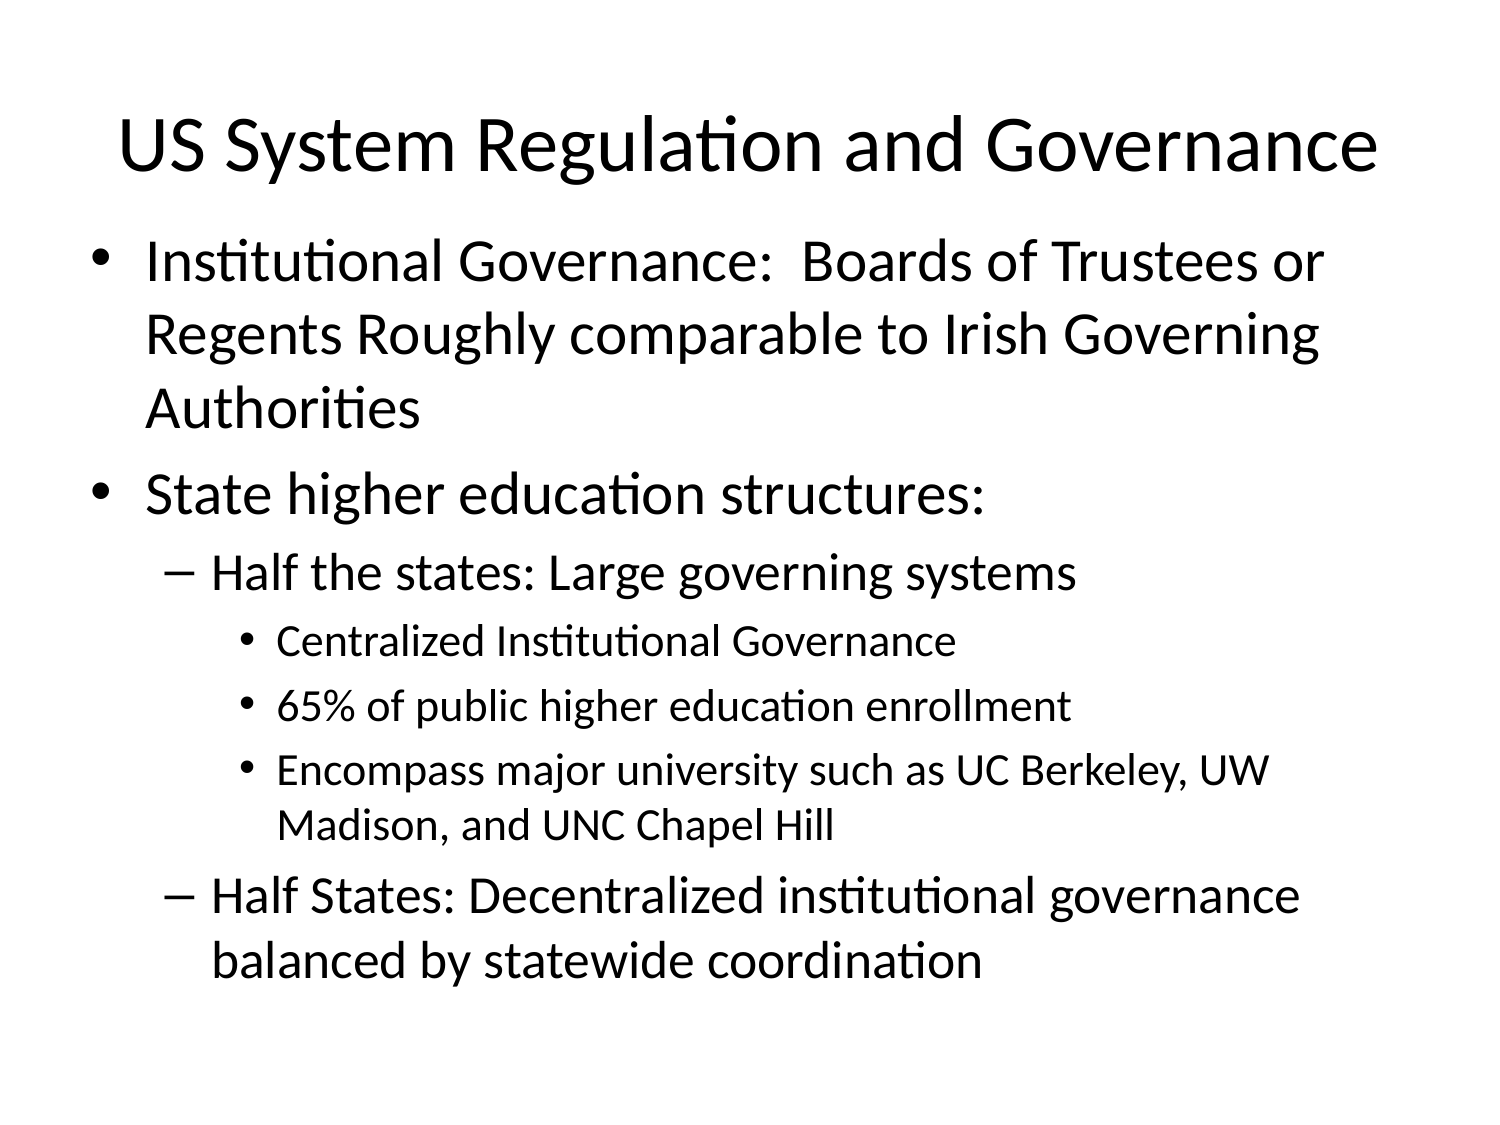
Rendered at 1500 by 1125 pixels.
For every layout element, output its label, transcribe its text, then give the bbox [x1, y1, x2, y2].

list Institutional Governance: Boards of Trustees or Regents Roughly comparable to Irish Governing Authorities State higher education structures: Half the states: Large governing systems Centralized Institutional Governance 65% of public higher education enrollment Encompass major university such as UC Berkeley, UW Madison, and UNC Chapel Hill Half States: Decentralized institutional governance balanced by statewide coordination [75, 212, 1425, 1000]
title US System Regulation and Governance [75, 45, 1425, 212]
